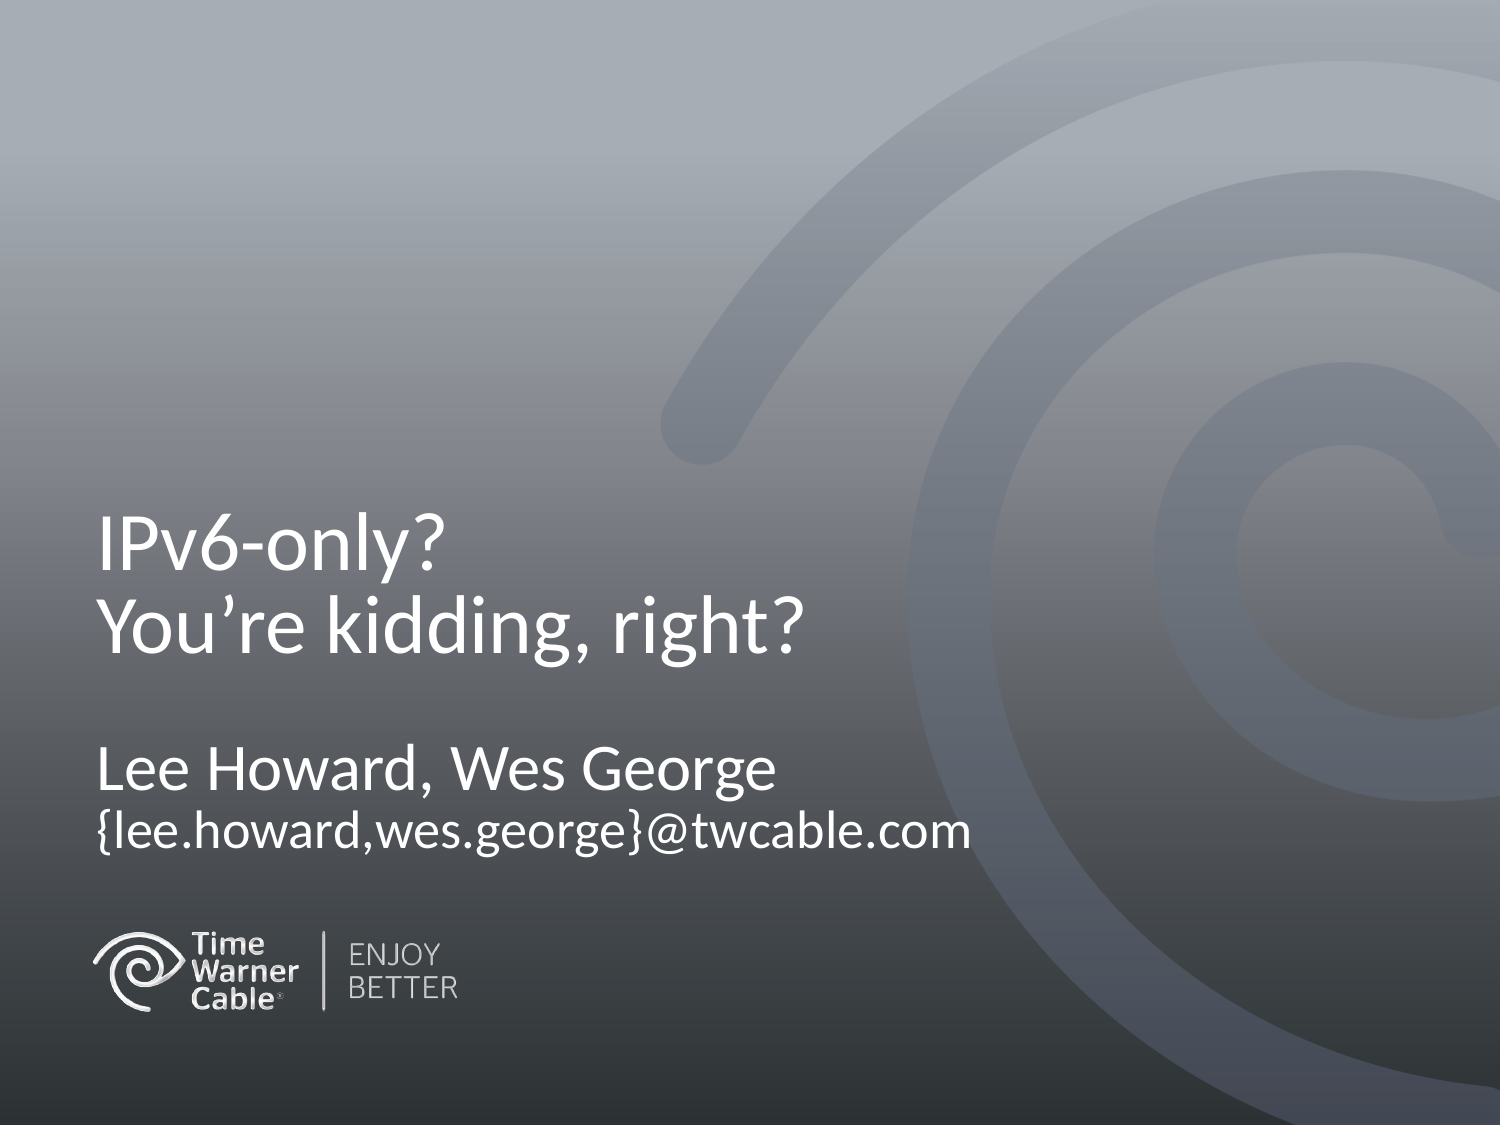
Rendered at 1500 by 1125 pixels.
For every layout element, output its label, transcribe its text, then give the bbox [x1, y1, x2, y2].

picture [0, 0, 1500, 1125]
list IPv6-only? You’re kidding, right? Lee Howard, Wes George {lee.howard,wes.george}@twcable.com [81, 499, 1163, 885]
